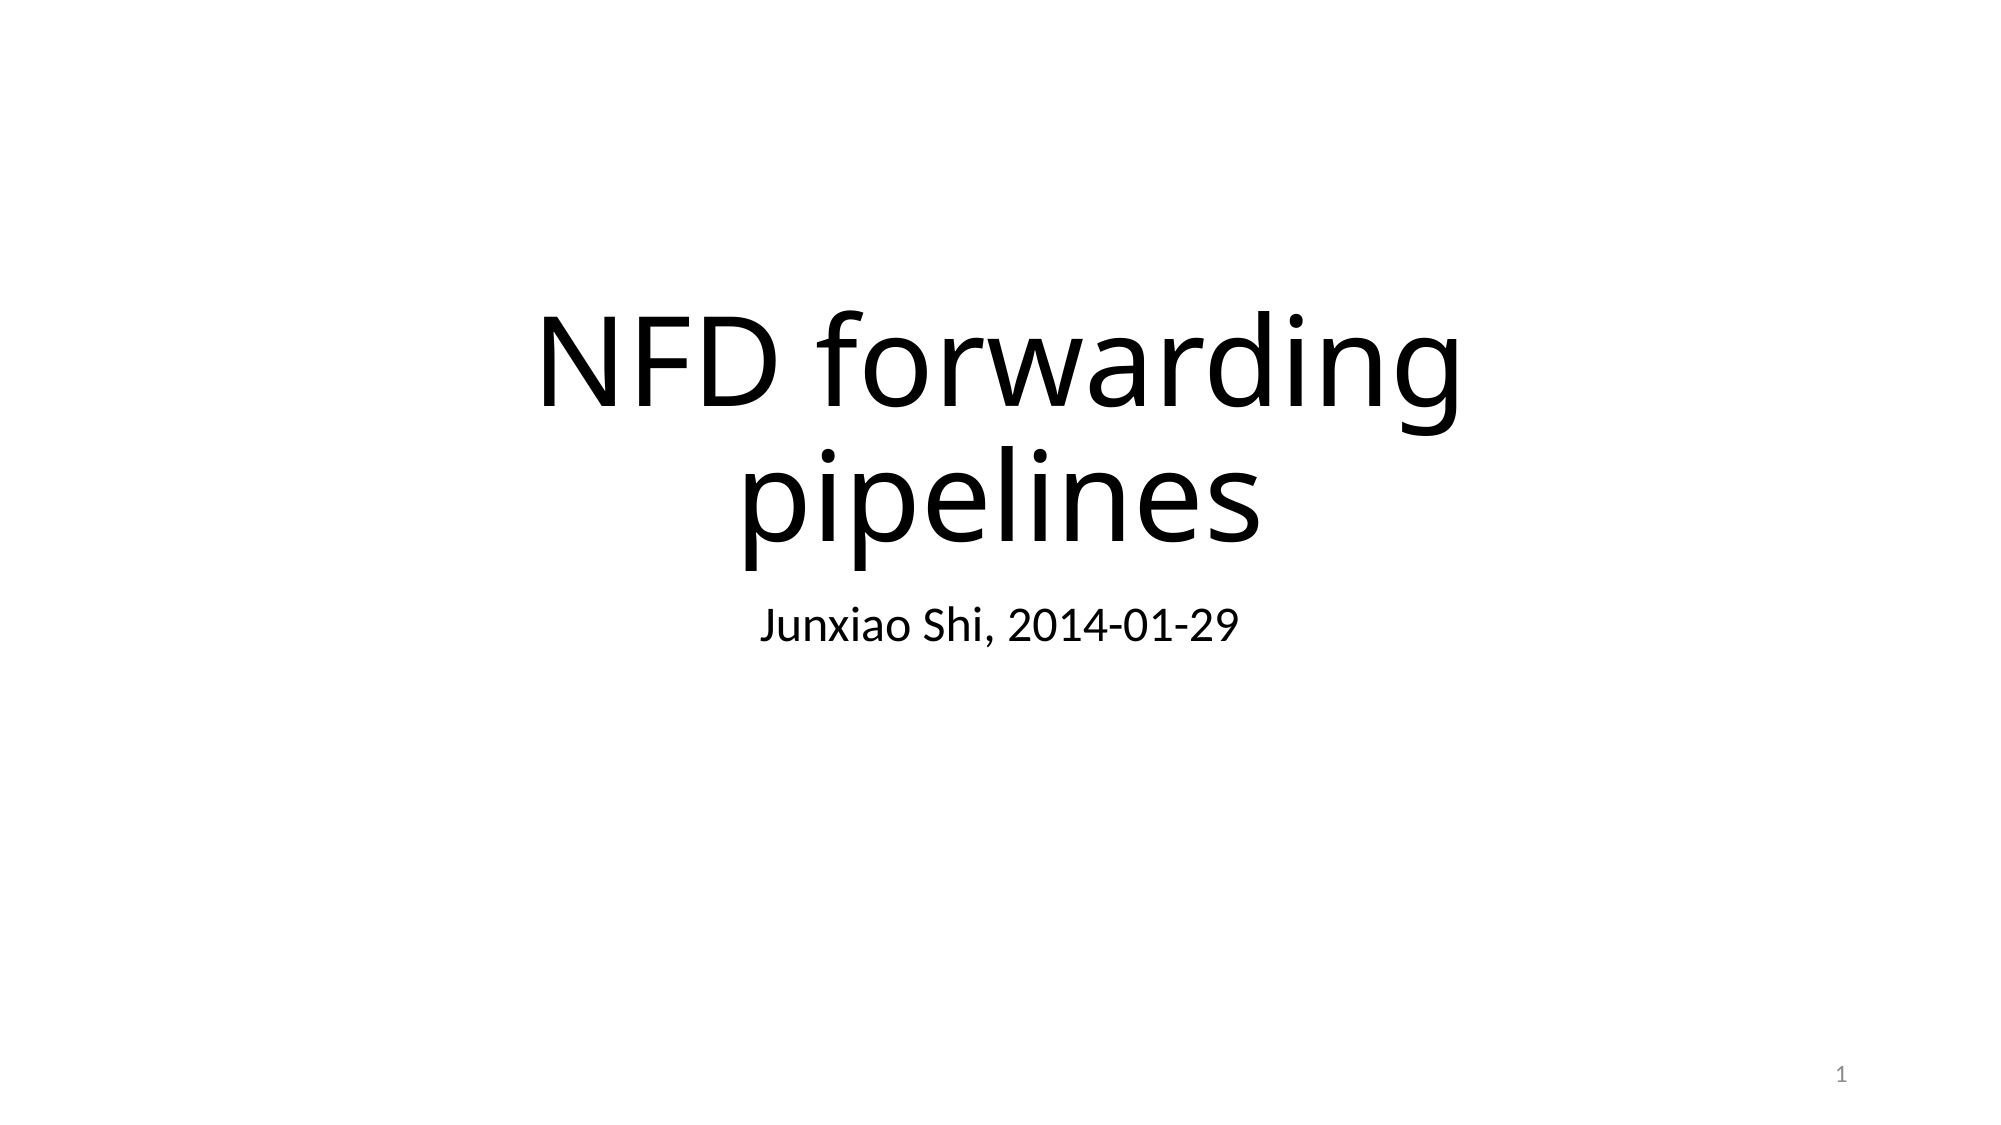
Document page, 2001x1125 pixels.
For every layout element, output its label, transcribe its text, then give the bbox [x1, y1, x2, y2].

title NFD forwarding pipelines [249, 184, 1750, 576]
slide_number 1 [1412, 1042, 1863, 1103]
subtitle Junxiao Shi, 2014-01-29 [249, 590, 1750, 863]
